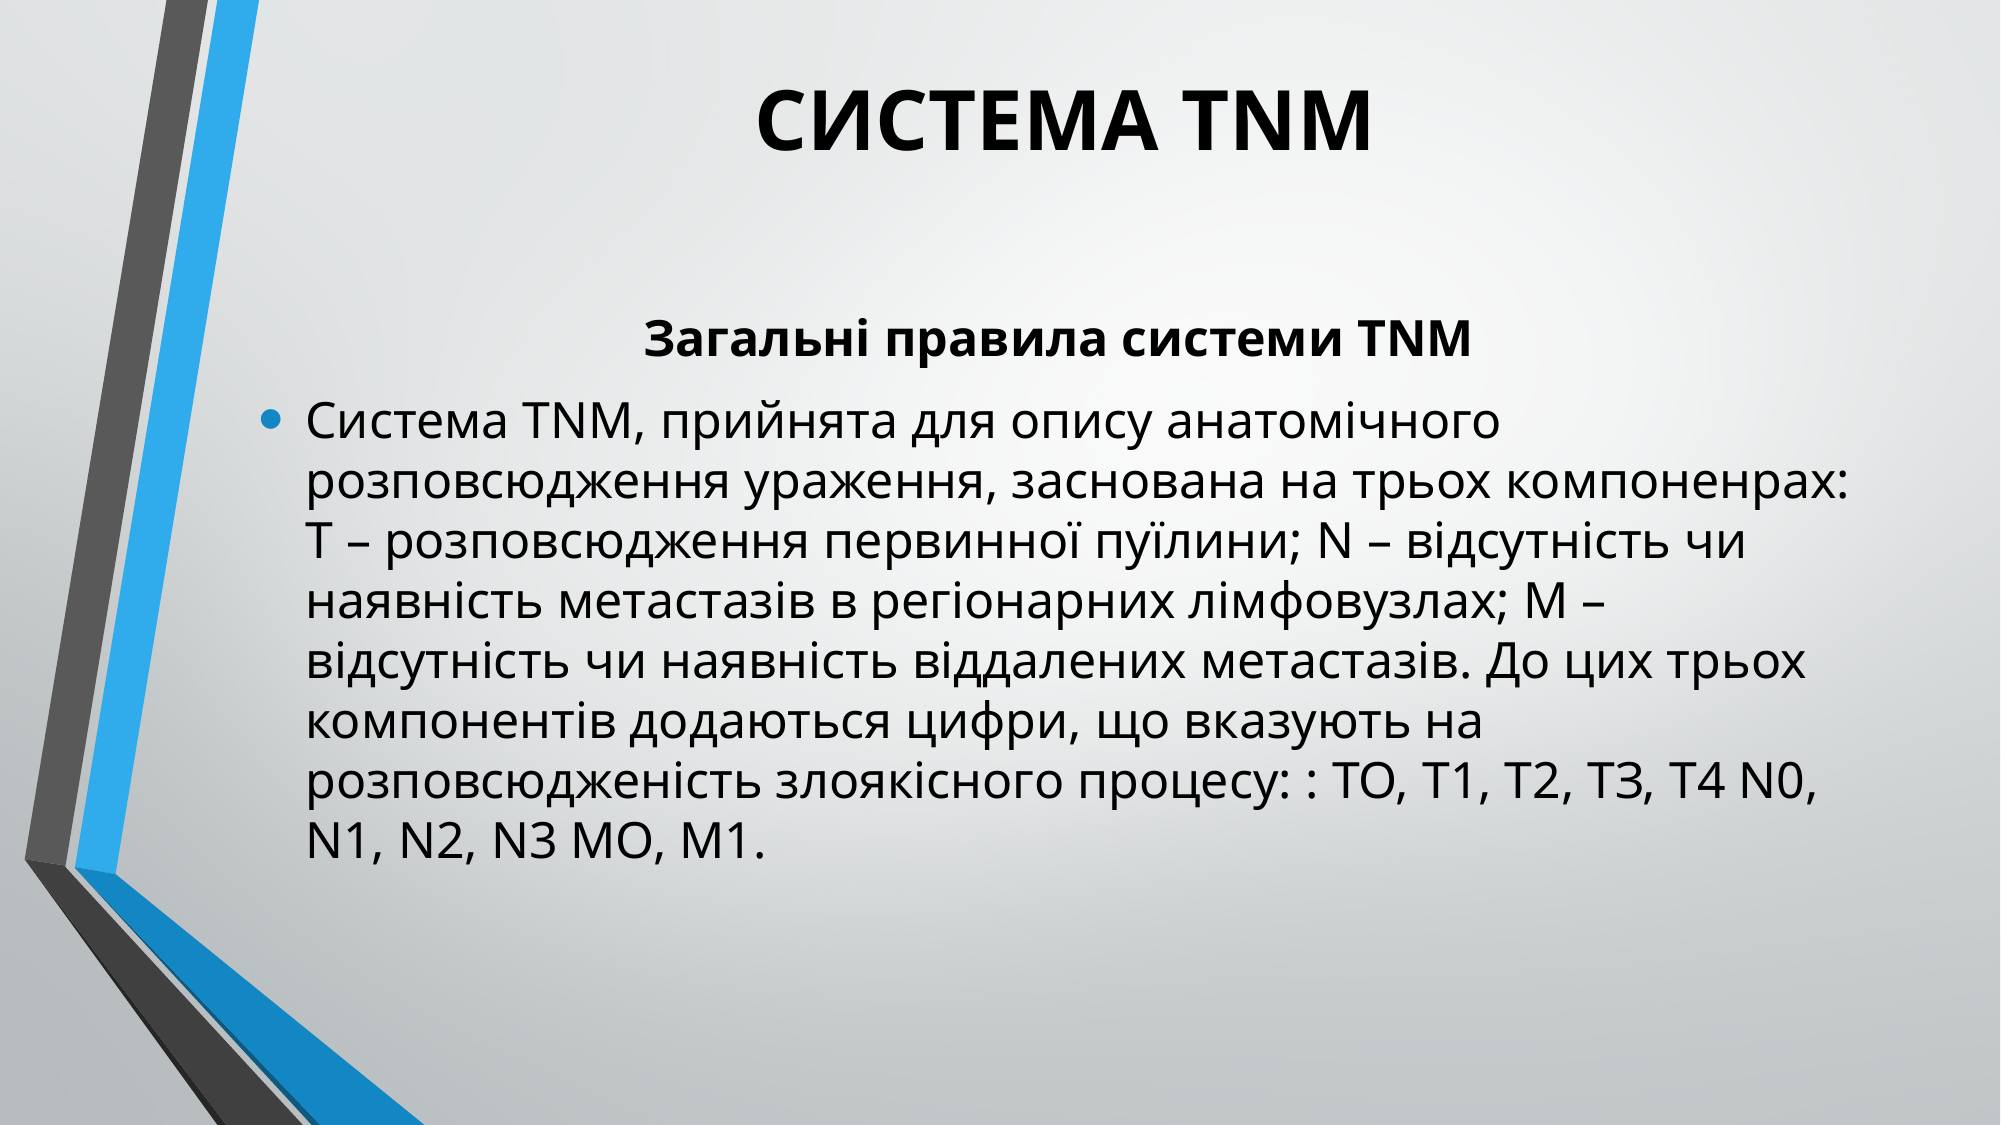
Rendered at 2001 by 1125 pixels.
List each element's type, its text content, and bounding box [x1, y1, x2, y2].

title СИСТЕМА TNM [243, 47, 1887, 188]
list Загальні правила системи TNM Система TNM, прийнята для опису анатомічного розповсюдження ураження, заснована на трьох компоненрах: Т – розповсюдження первинної пуїлини; N – відсутність чи наявність метастазів в регіонарних лімфовузлах; М – відсутність чи наявність віддалених метастазів. До цих трьох компонентів додаються цифри, що вказують на розповсюдженість злоякісного процесу: : ТО, Т1, Т2, ТЗ, Т4 N0, N1, N2, N3 МО, M1. [243, 188, 1887, 987]
